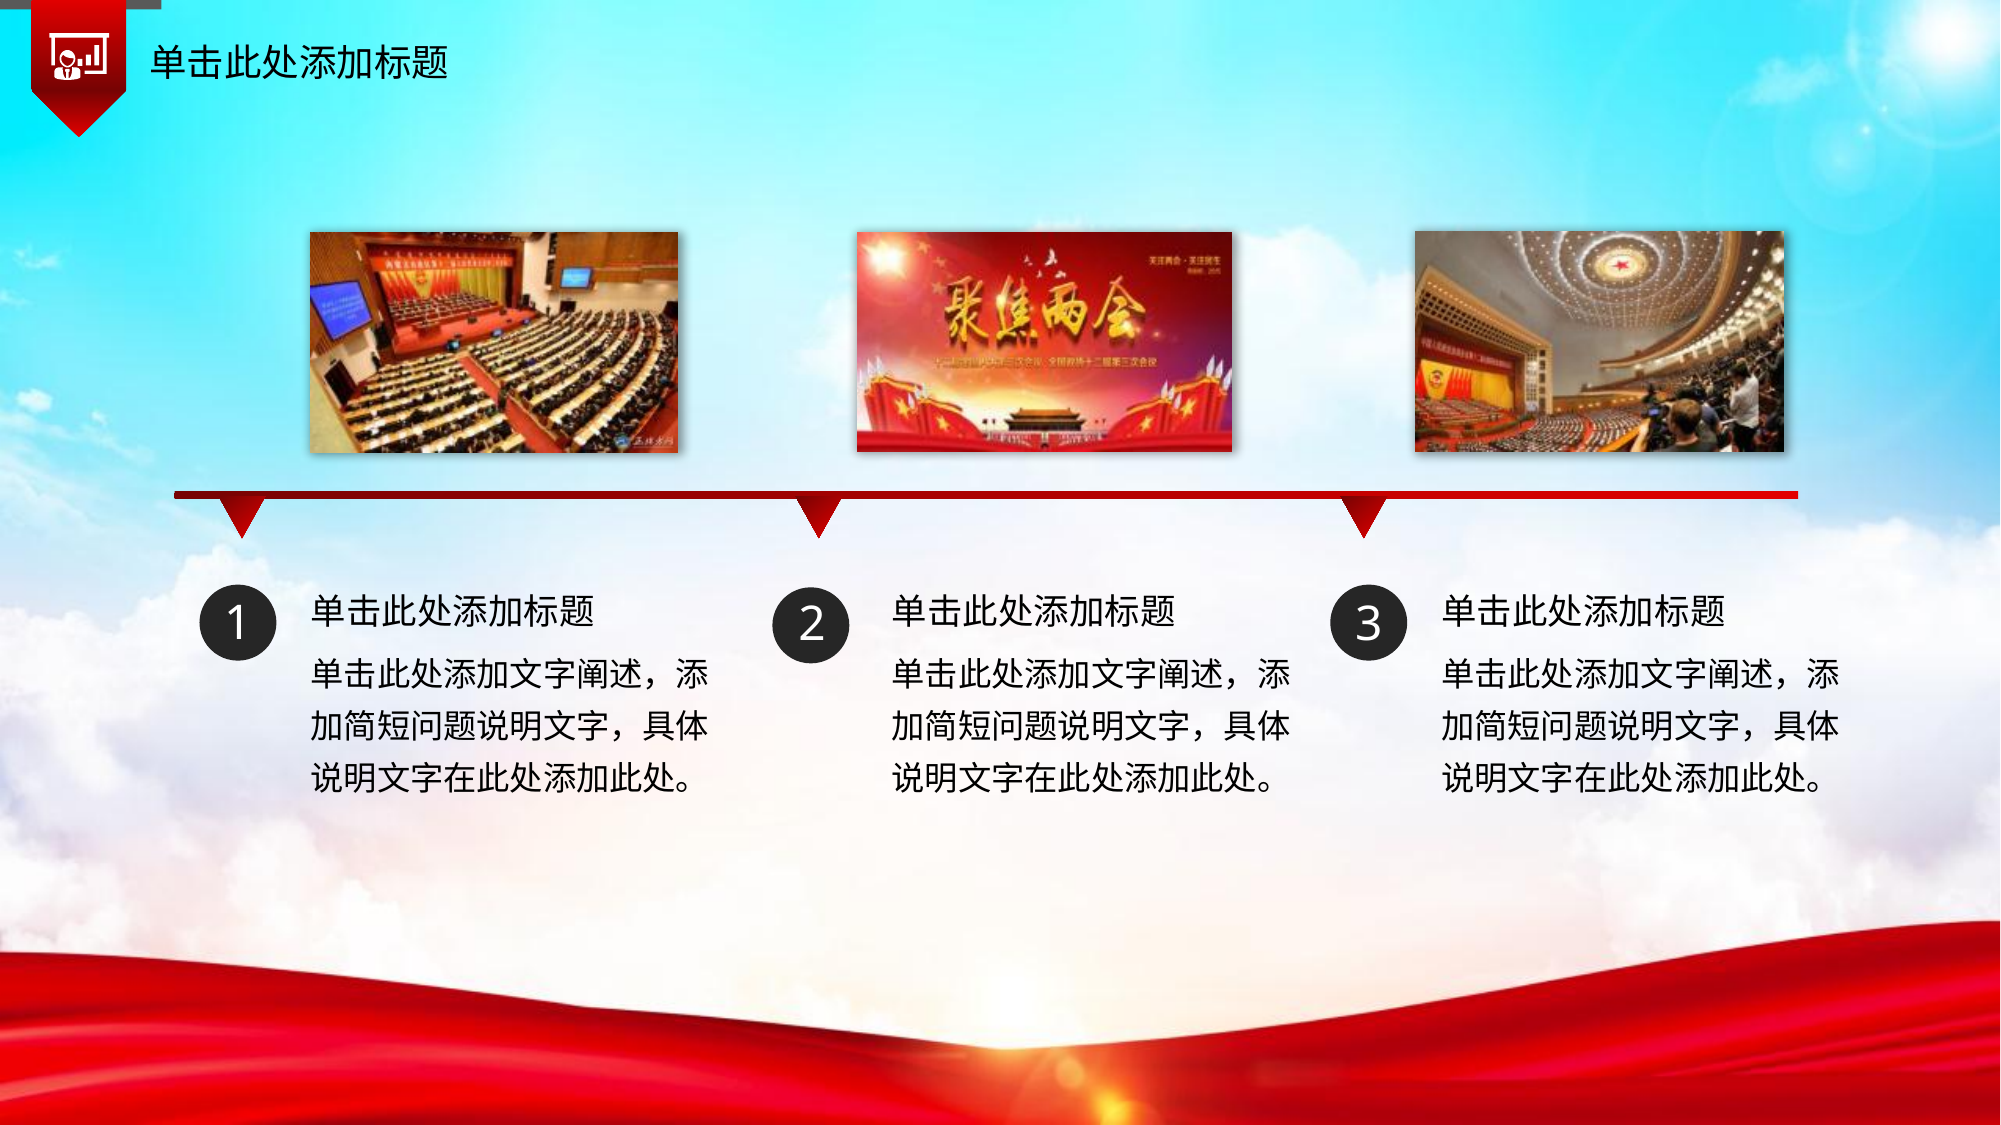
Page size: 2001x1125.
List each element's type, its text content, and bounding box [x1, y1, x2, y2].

text_box [127, 0, 162, 10]
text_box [174, 491, 1799, 539]
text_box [1441, 587, 1863, 799]
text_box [199, 584, 277, 661]
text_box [31, 0, 127, 138]
picture [0, 0, 2001, 1125]
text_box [772, 585, 851, 664]
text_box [1330, 584, 1408, 661]
text_box [0, 0, 31, 10]
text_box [310, 587, 731, 799]
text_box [891, 587, 1297, 799]
text_box 单击此处添加标题 [137, 33, 472, 90]
